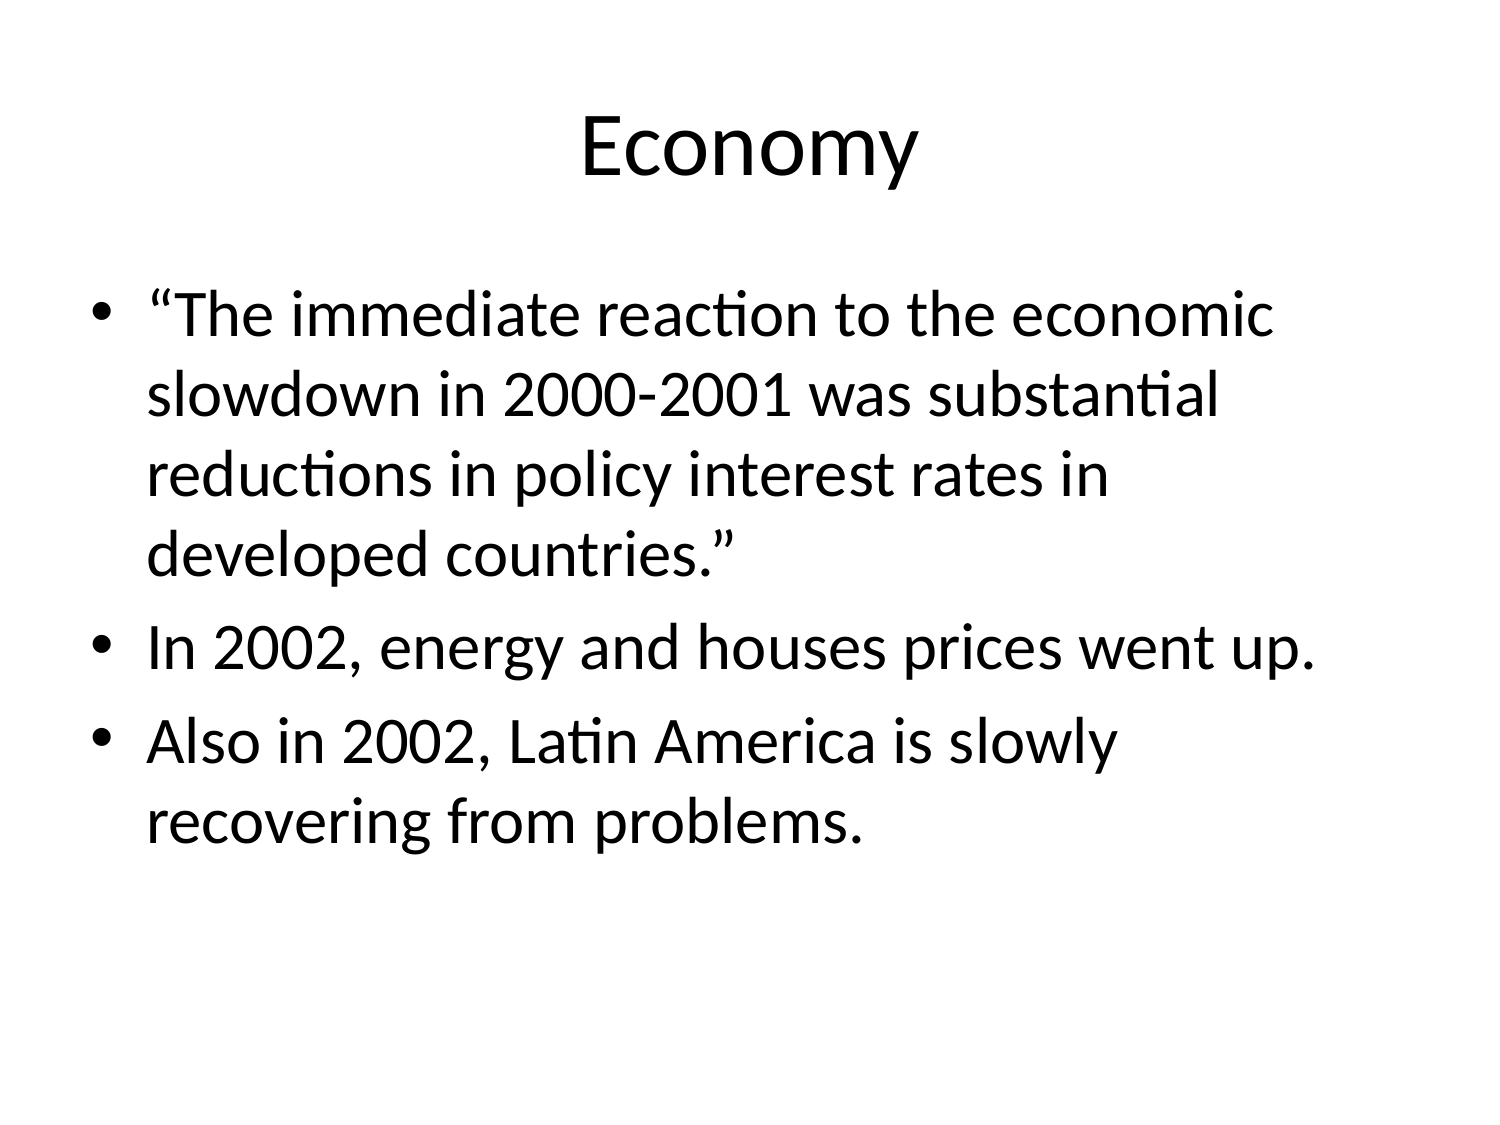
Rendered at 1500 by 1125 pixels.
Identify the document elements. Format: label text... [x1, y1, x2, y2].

list “The immediate reaction to the economic slowdown in 2000-2001 was substantial reductions in policy interest rates in developed countries.” In 2002, energy and houses prices went up. Also in 2002, Latin America is slowly recovering from problems. [75, 262, 1425, 1005]
title Economy [75, 45, 1425, 233]
